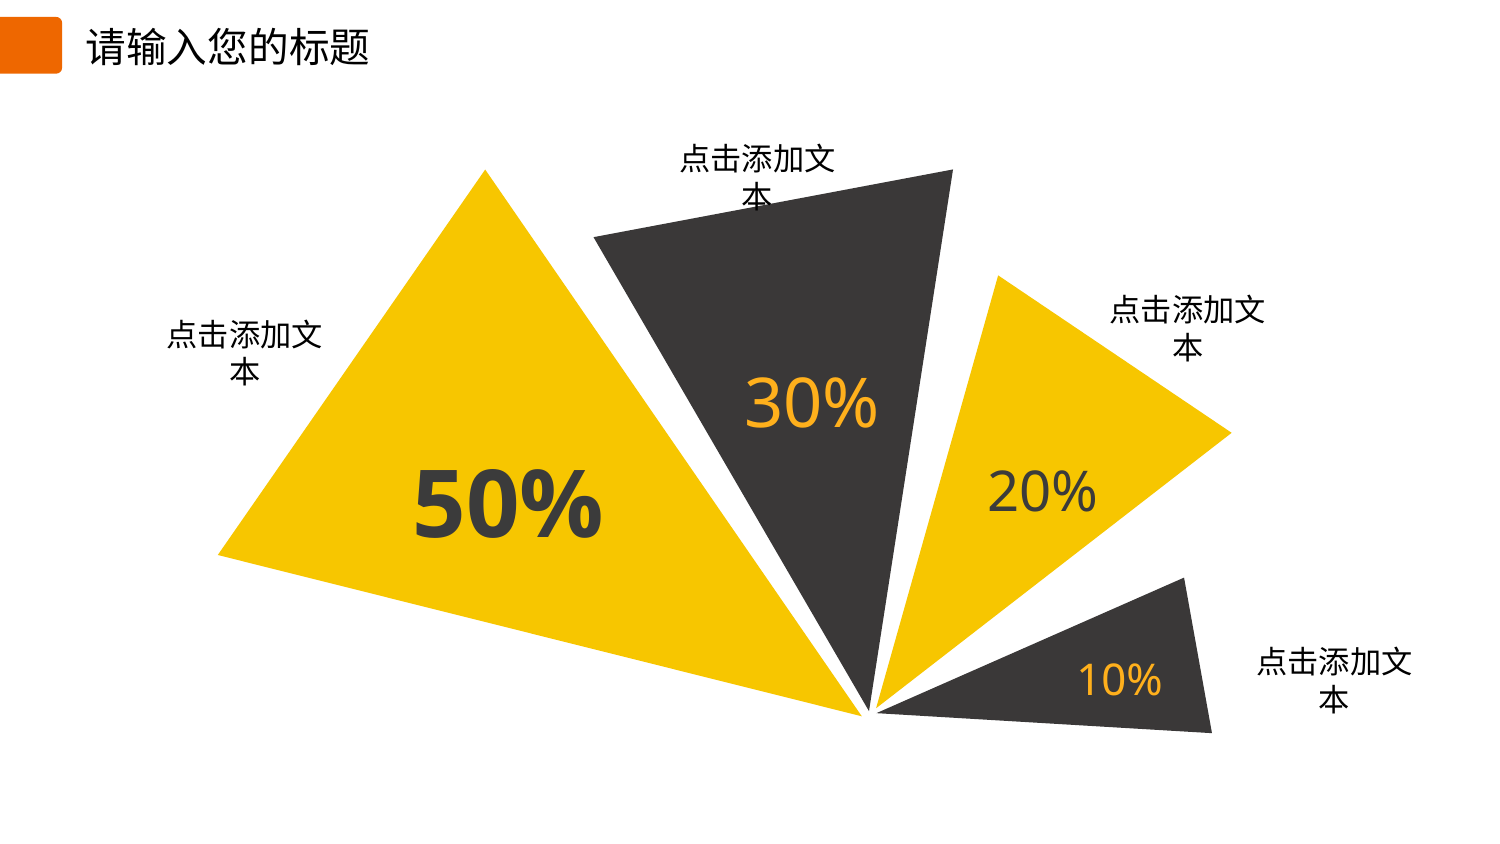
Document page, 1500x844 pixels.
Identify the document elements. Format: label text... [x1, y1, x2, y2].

text_box 20% [951, 447, 1134, 530]
text_box 50% [359, 436, 658, 564]
text_box 30% [688, 350, 936, 449]
text_box 点击添加文本 [137, 307, 353, 398]
text_box 点击添加文本 [649, 132, 865, 222]
text_box 10% [1016, 643, 1223, 711]
text_box 点击添加文本 [1226, 634, 1443, 725]
text_box [876, 651, 1212, 734]
text_box [1035, 577, 1196, 643]
text_box [876, 275, 1232, 709]
text_box 请输入您的标题 [70, 15, 386, 79]
text_box [217, 169, 862, 717]
text_box [0, 16, 63, 74]
text_box [593, 169, 954, 400]
text_box [716, 449, 910, 712]
text_box 点击添加文本 [1080, 283, 1296, 373]
